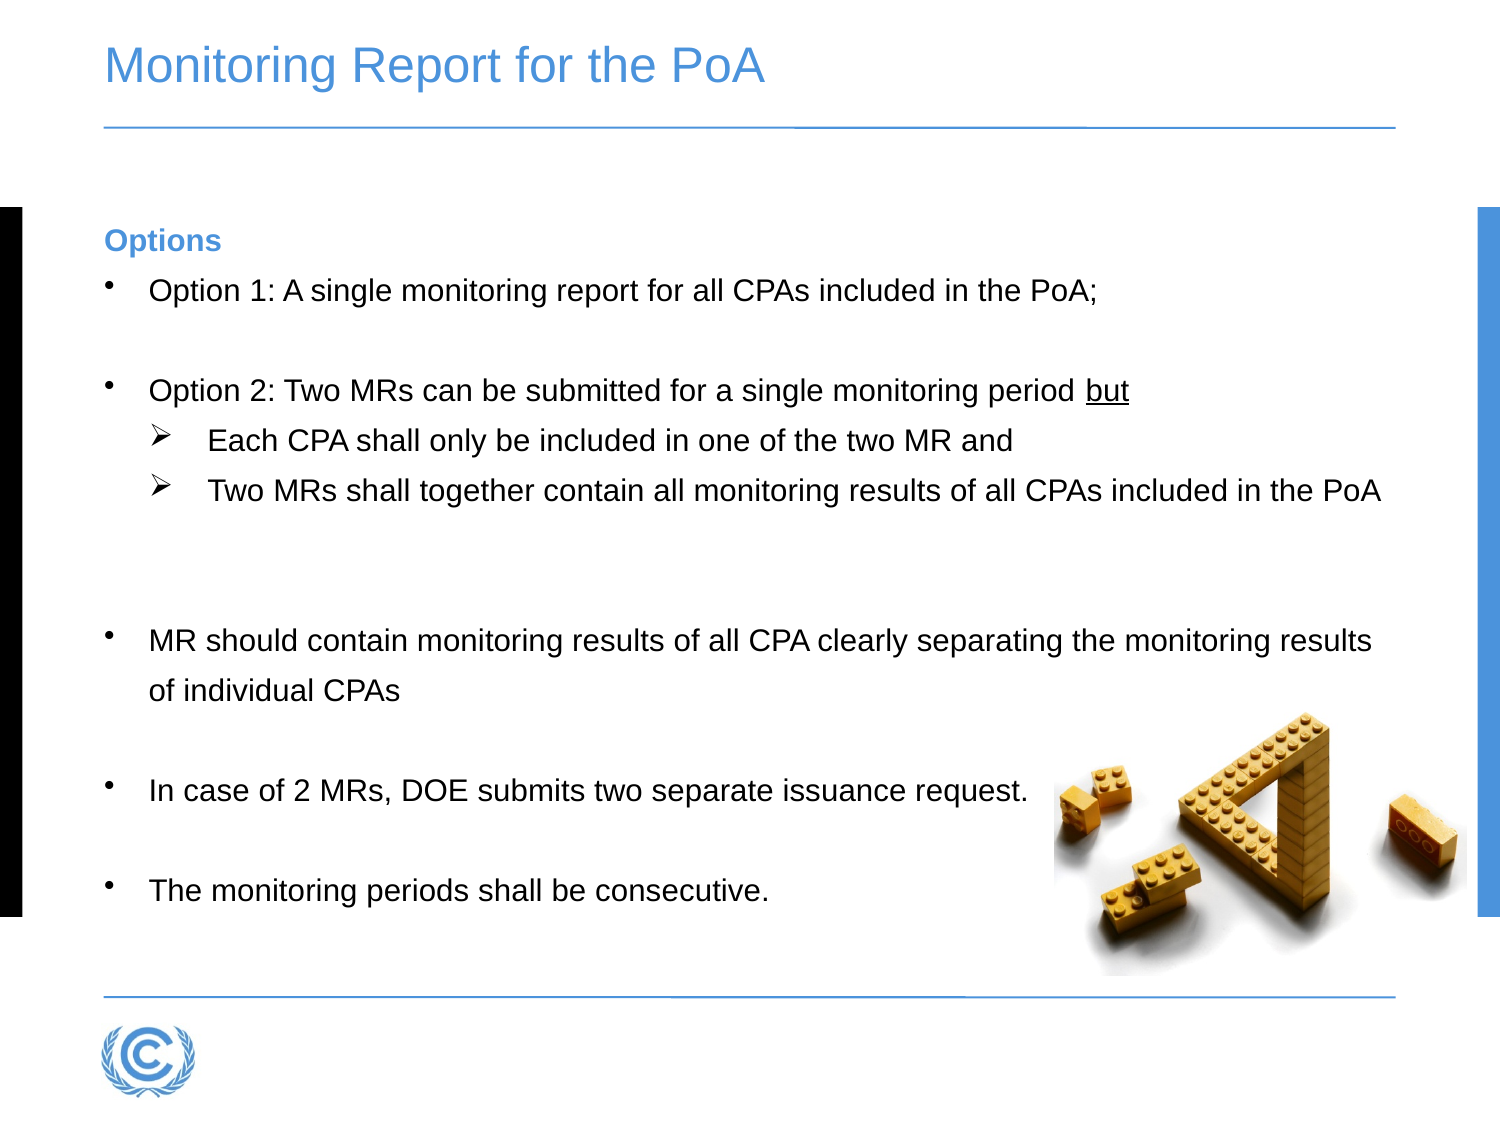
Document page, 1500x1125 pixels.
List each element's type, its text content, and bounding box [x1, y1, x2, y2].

list Options Option 1: A single monitoring report for all CPAs included in the PoA; Option 2: Two MRs can be submitted for a single monitoring period but Each CPA shall only be included in one of the two MR and Two MRs shall together contain all monitoring results of all CPAs included in the PoA MR should contain monitoring results of all CPA clearly separating the monitoring results of individual CPAs In case of 2 MRs, DOE submits two separate issuance request. The monitoring periods shall be consecutive. [104, 207, 1395, 918]
title Monitoring Report for the PoA [104, 50, 1396, 103]
picture [1053, 689, 1467, 977]
picture [101, 1001, 209, 1108]
